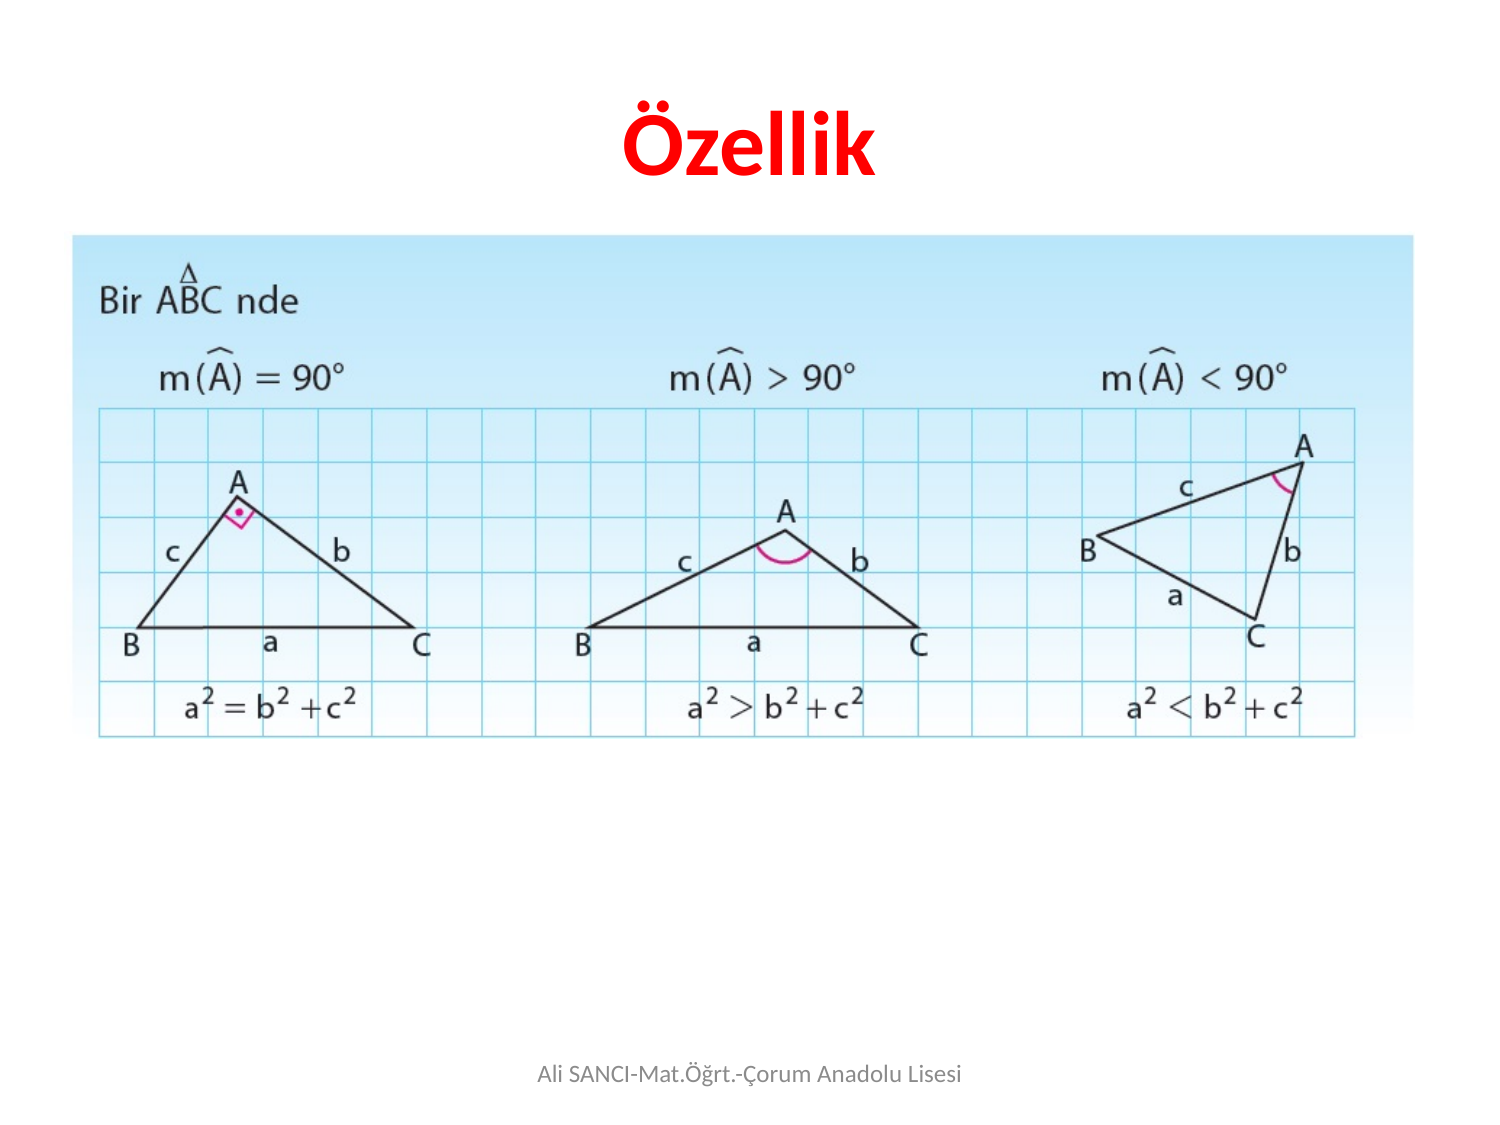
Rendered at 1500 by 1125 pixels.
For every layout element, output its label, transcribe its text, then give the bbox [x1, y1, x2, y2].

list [64, 231, 1416, 739]
title Özellik [75, 45, 1425, 233]
footer Ali SANCI-Mat.Öğrt.-Çorum Anadolu Lisesi [512, 1042, 988, 1103]
